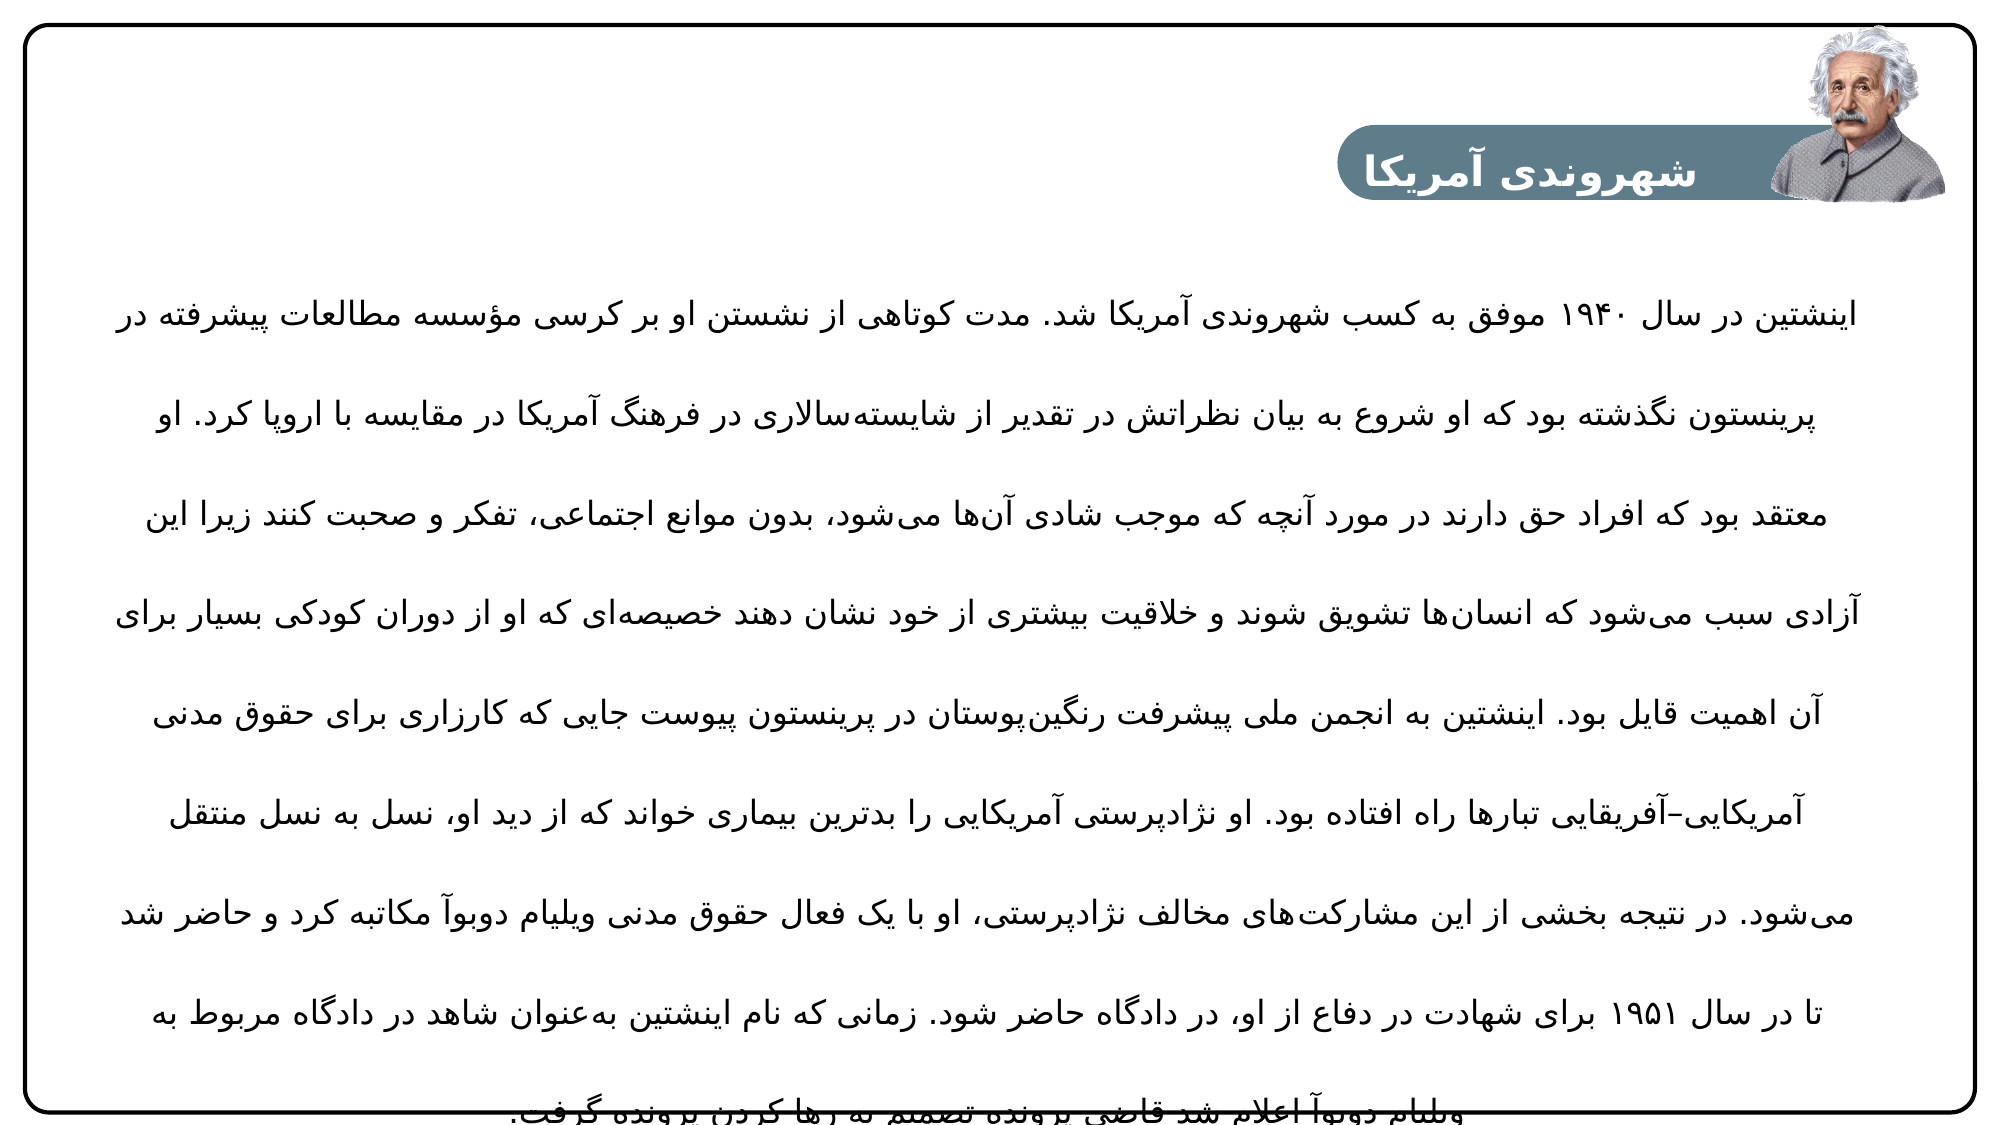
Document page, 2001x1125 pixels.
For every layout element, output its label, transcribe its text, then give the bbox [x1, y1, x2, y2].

picture [1761, 14, 1954, 213]
text_box شهروندی آمریکا [1287, 112, 1713, 203]
list اینشتین در سال ۱۹۴۰ موفق به کسب شهروندی آمریکا شد. مدت کوتاهی از نشستن او بر کرسی مؤسسه مطالعات پیشرفته در پرینستون نگذشته بود که او شروع به بیان نظراتش در تقدیر از شایسته‌سالاری در فرهنگ آمریکا در مقایسه با اروپا کرد. او معتقد بود که افراد حق دارند در مورد آنچه که موجب شادی آن‌ها می‌شود، بدون موانع اجتماعی، تفکر و صحبت کنند زیرا این آزادی سبب می‌شود که انسان‌ها تشویق شوند و خلاقیت بیشتری از خود نشان دهند خصیصه‌ای که او از دوران کودکی بسیار برای آن اهمیت قایل بود. اینشتین به انجمن ملی پیشرفت رنگین‌پوستان در پرینستون پیوست جایی که کارزاری برای حقوق مدنی آمریکایی–آفریقایی تبارها راه افتاده بود. او نژادپرستی آمریکایی را بدترین بیماری خواند که از دید او، نسل به نسل منتقل می‌شود. در نتیجه بخشی از این مشارکت‌های مخالف نژادپرستی، او با یک فعال حقوق مدنی ویلیام دوبوآ مکاتبه کرد و حاضر شد تا در سال ۱۹۵۱ برای شهادت در دفاع از او، در دادگاه حاضر شود. زمانی که نام اینشتین به‌عنوان شاهد در دادگاه مربوط به ویلیام دوبوآ اعلام شد قاضی پرونده تصمیم به رها کردن پرونده گرفت. [99, 224, 1875, 1088]
